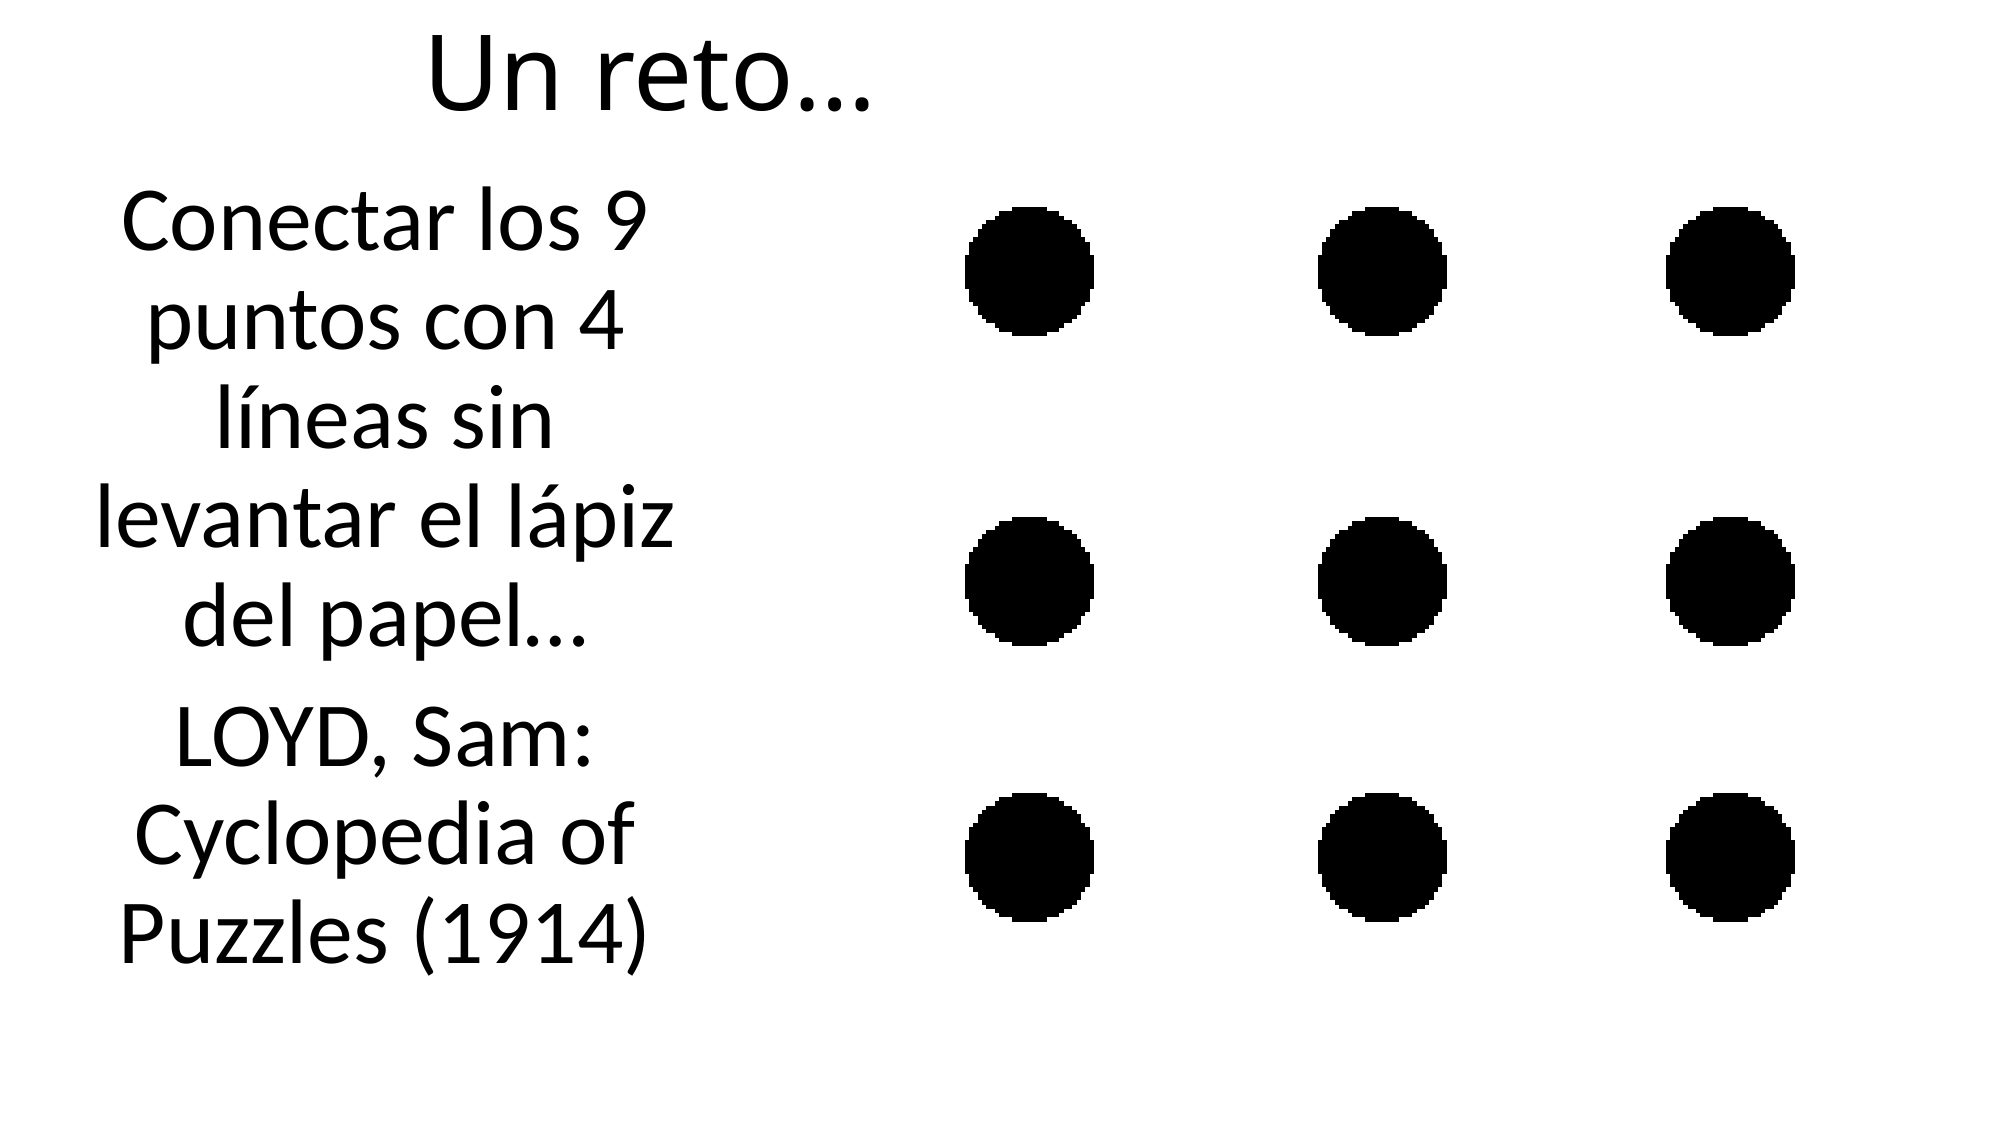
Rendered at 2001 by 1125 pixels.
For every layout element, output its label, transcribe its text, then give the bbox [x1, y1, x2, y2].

picture [875, 156, 1873, 1017]
text_box Un reto… [46, 12, 1254, 141]
text_box Conectar los 9 puntos con 4 líneas sin levantar el lápiz del papel… LOYD, Sam: Cyclopedia of Puzzles (1914) [46, 163, 725, 531]
